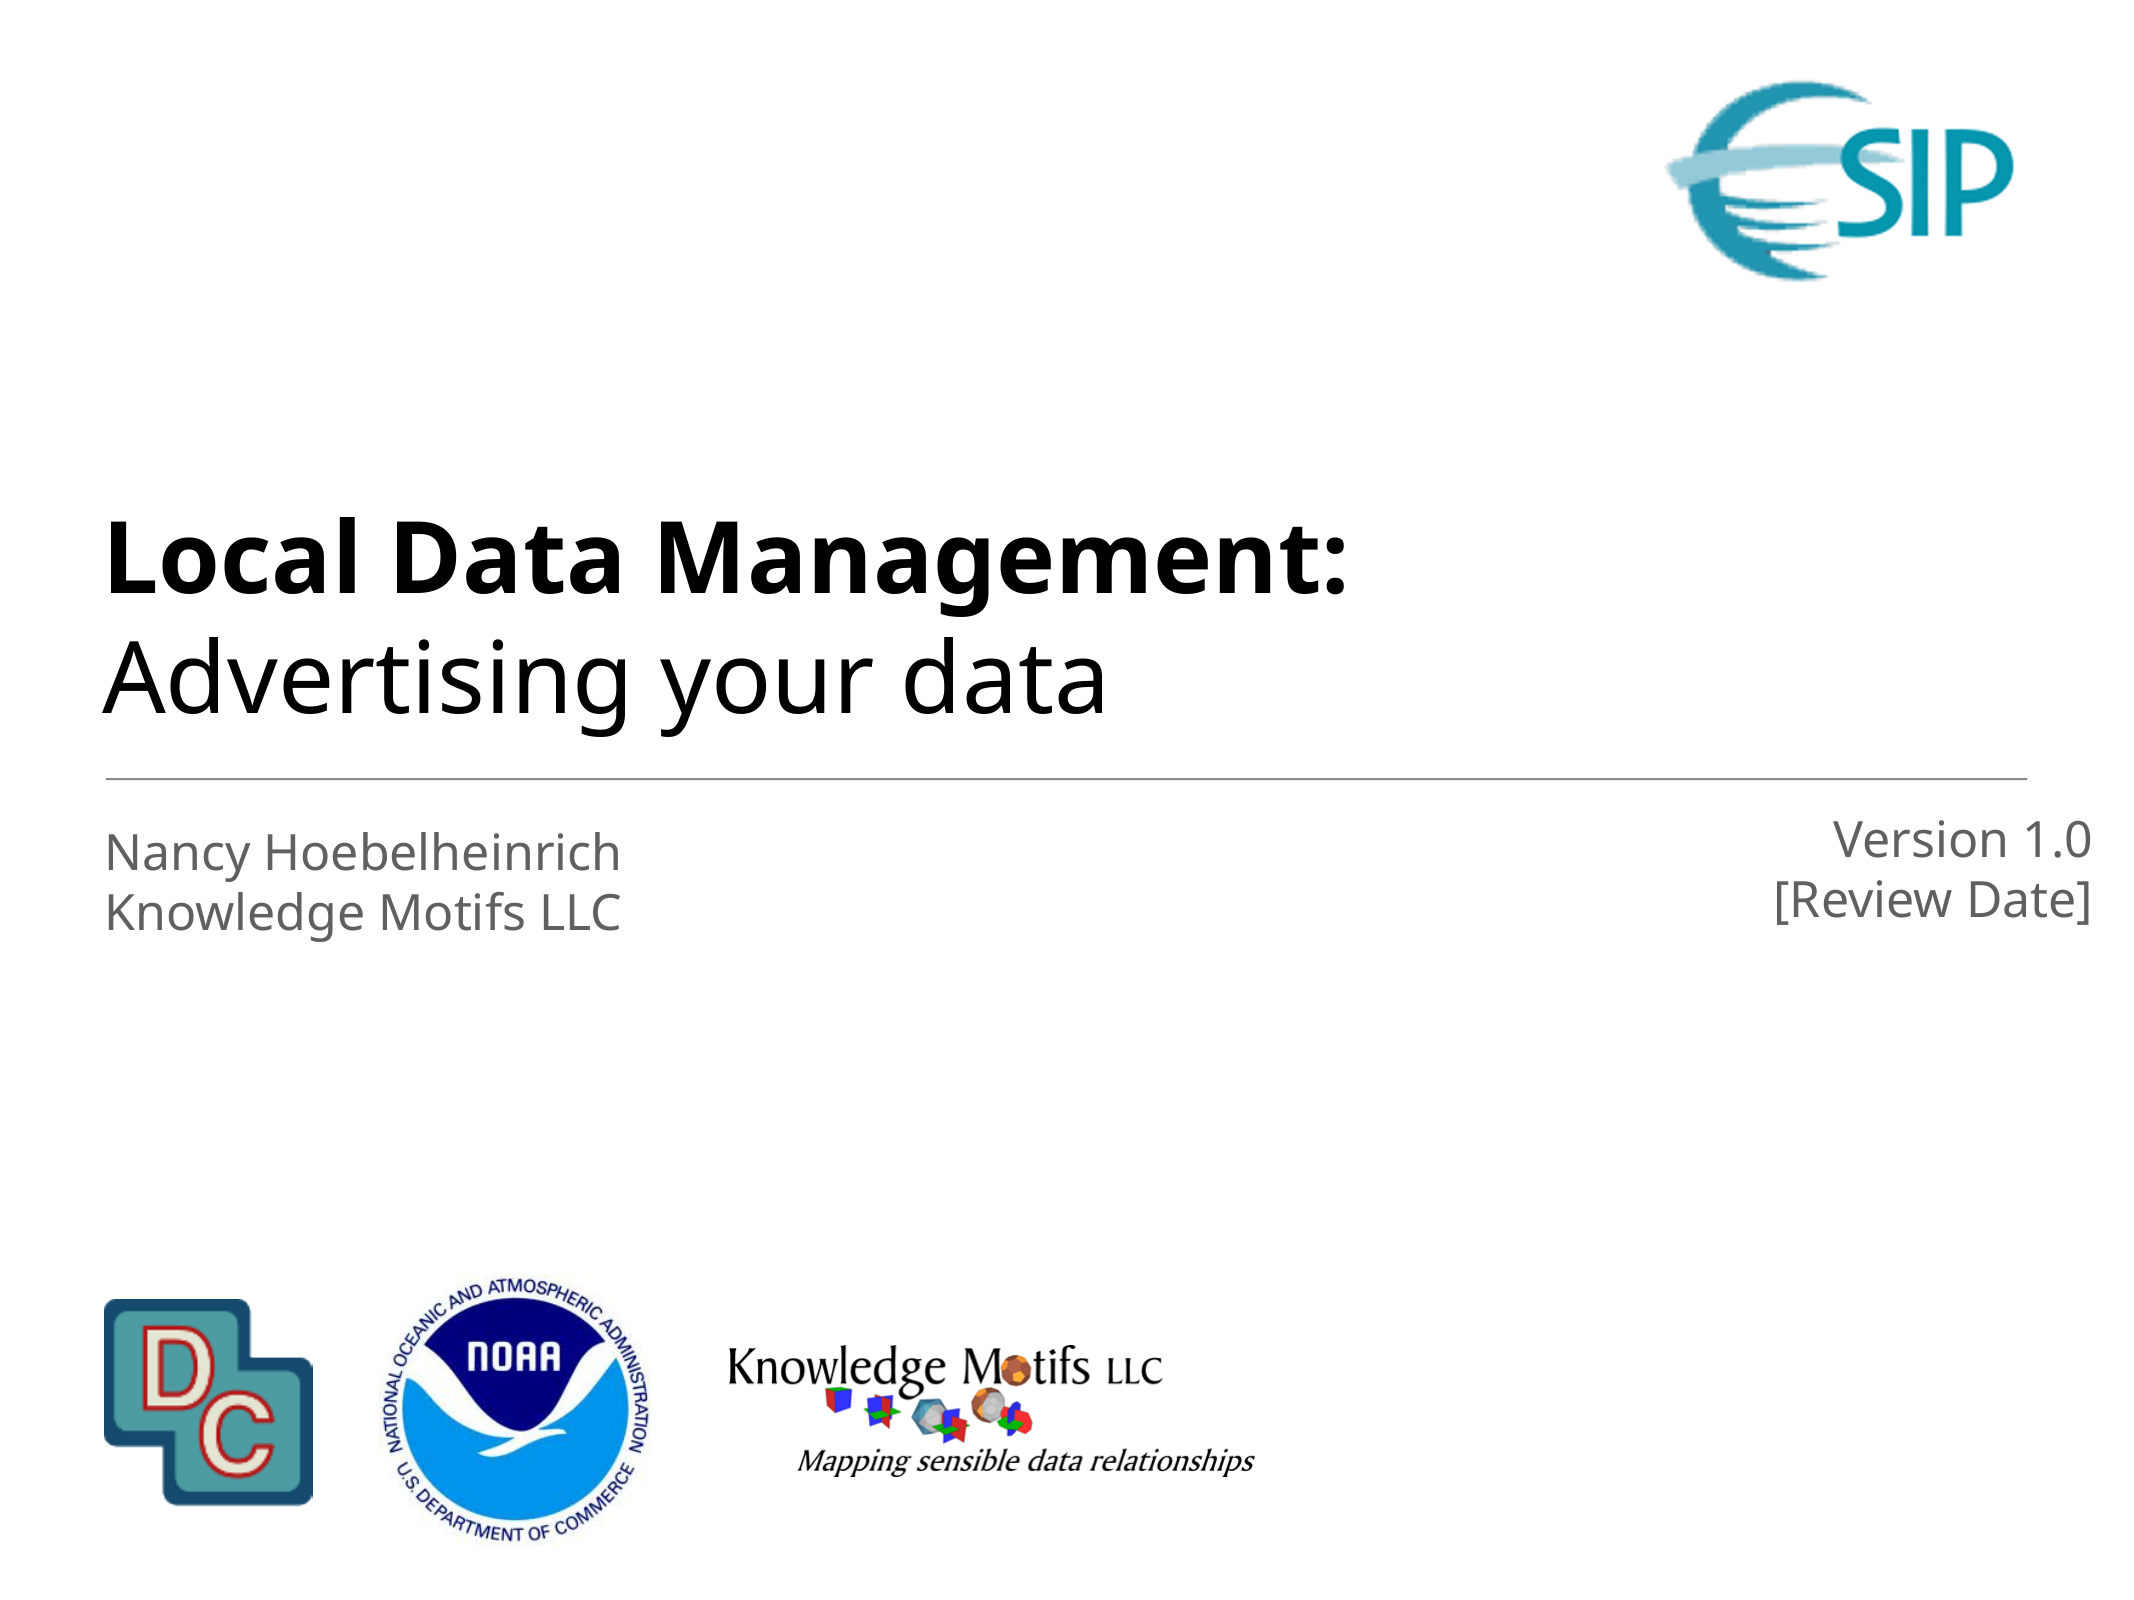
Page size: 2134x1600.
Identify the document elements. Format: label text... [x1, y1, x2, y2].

picture [728, 1345, 1255, 1477]
list Nancy Hoebelheinrich Knowledge Motifs LLC [95, 812, 742, 988]
picture [378, 1274, 652, 1548]
title Local Data Management: Advertising your data [93, 220, 2040, 742]
picture [1654, 62, 2030, 220]
picture [103, 1299, 313, 1530]
text_box Version 1.0 [Review Date] [1629, 799, 2109, 935]
